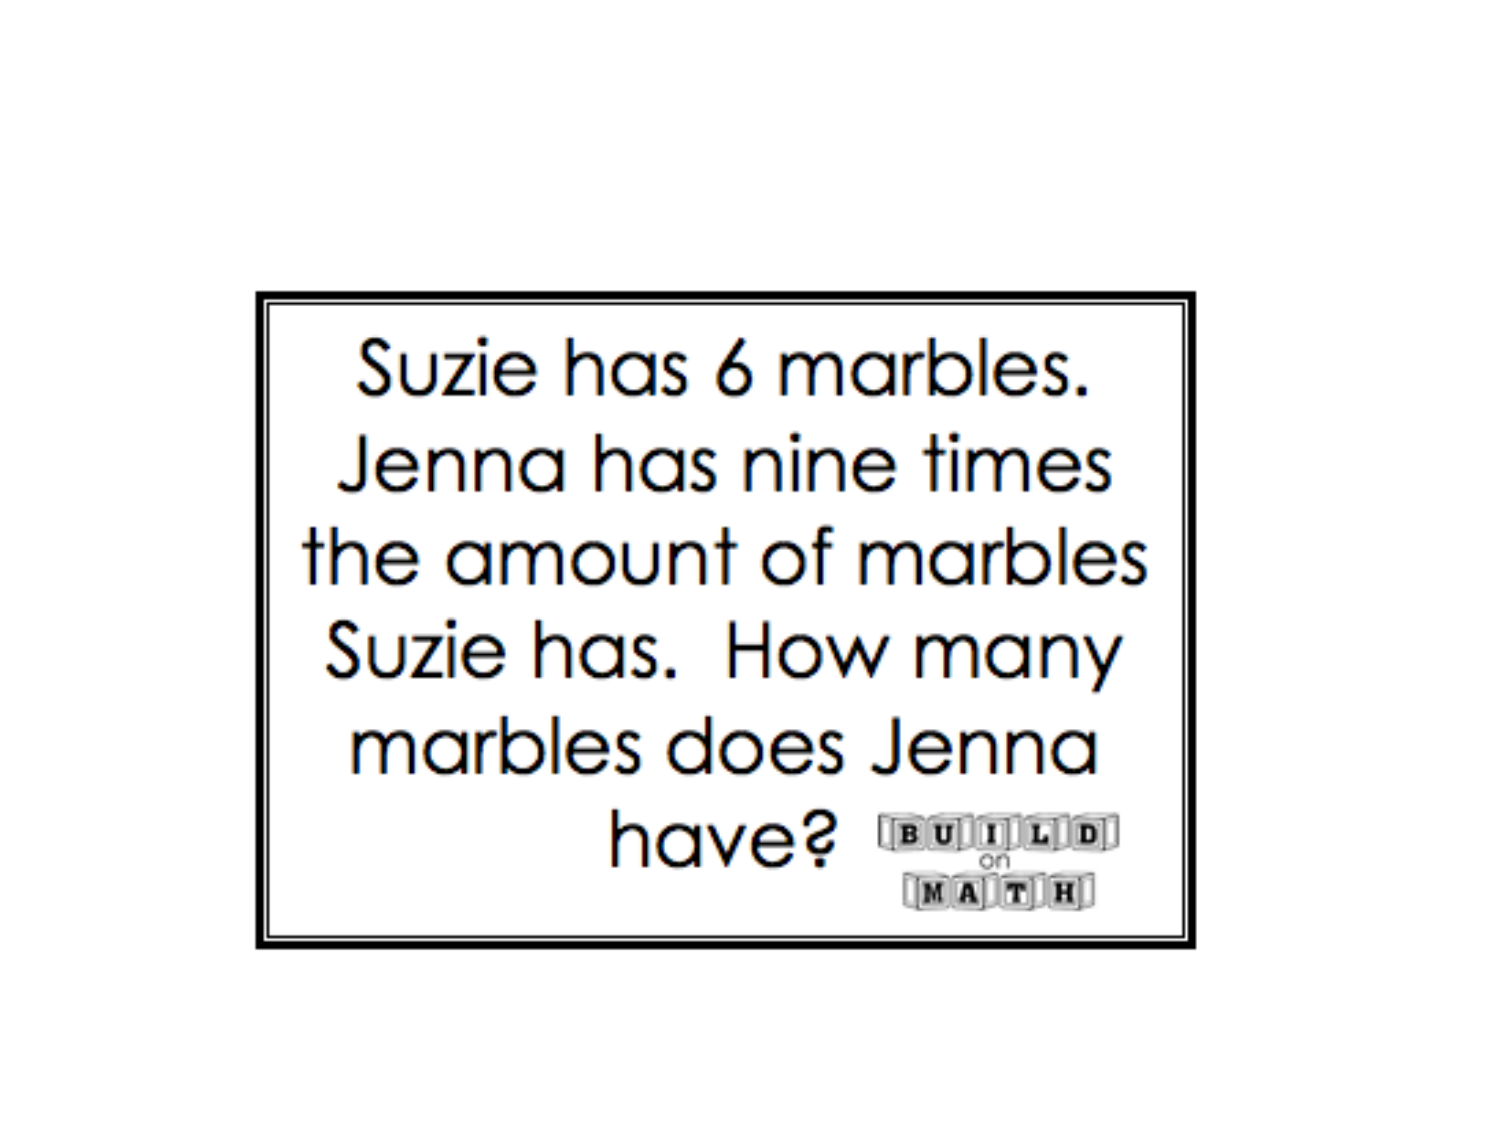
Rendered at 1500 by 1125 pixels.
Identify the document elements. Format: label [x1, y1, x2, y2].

list [74, 262, 1426, 1006]
